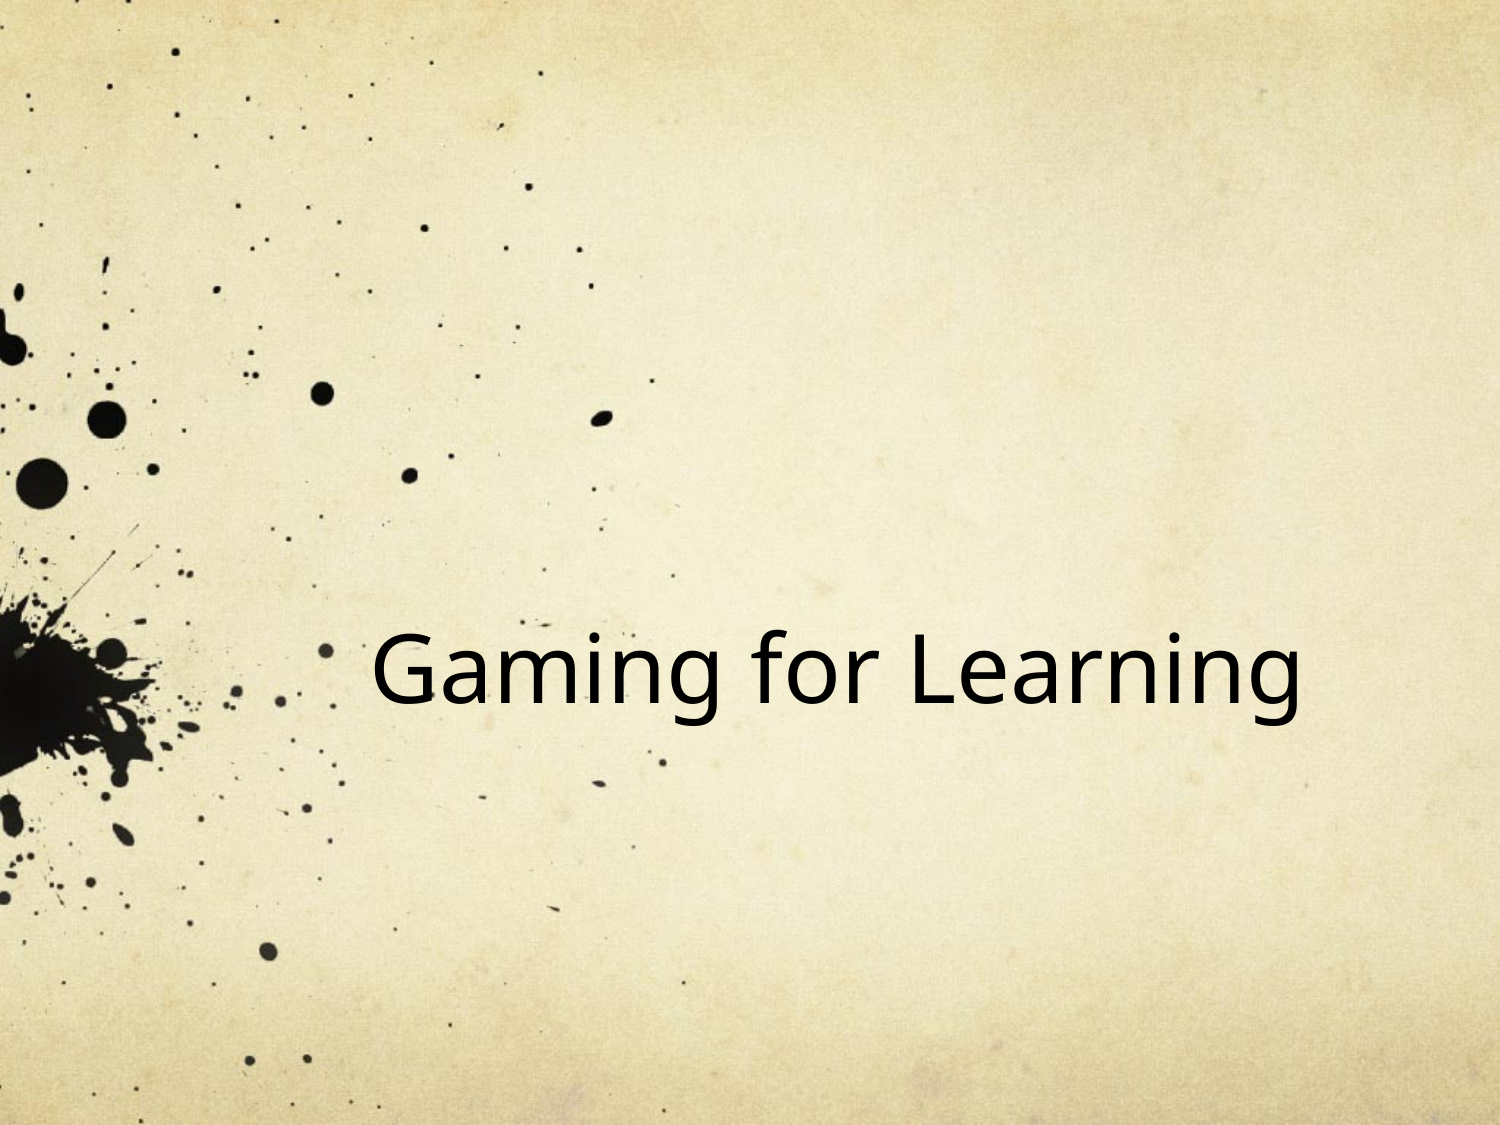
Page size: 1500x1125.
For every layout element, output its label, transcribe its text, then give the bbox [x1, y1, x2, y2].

title Gaming for Learning [362, 512, 1425, 827]
picture [0, 0, 1500, 1125]
